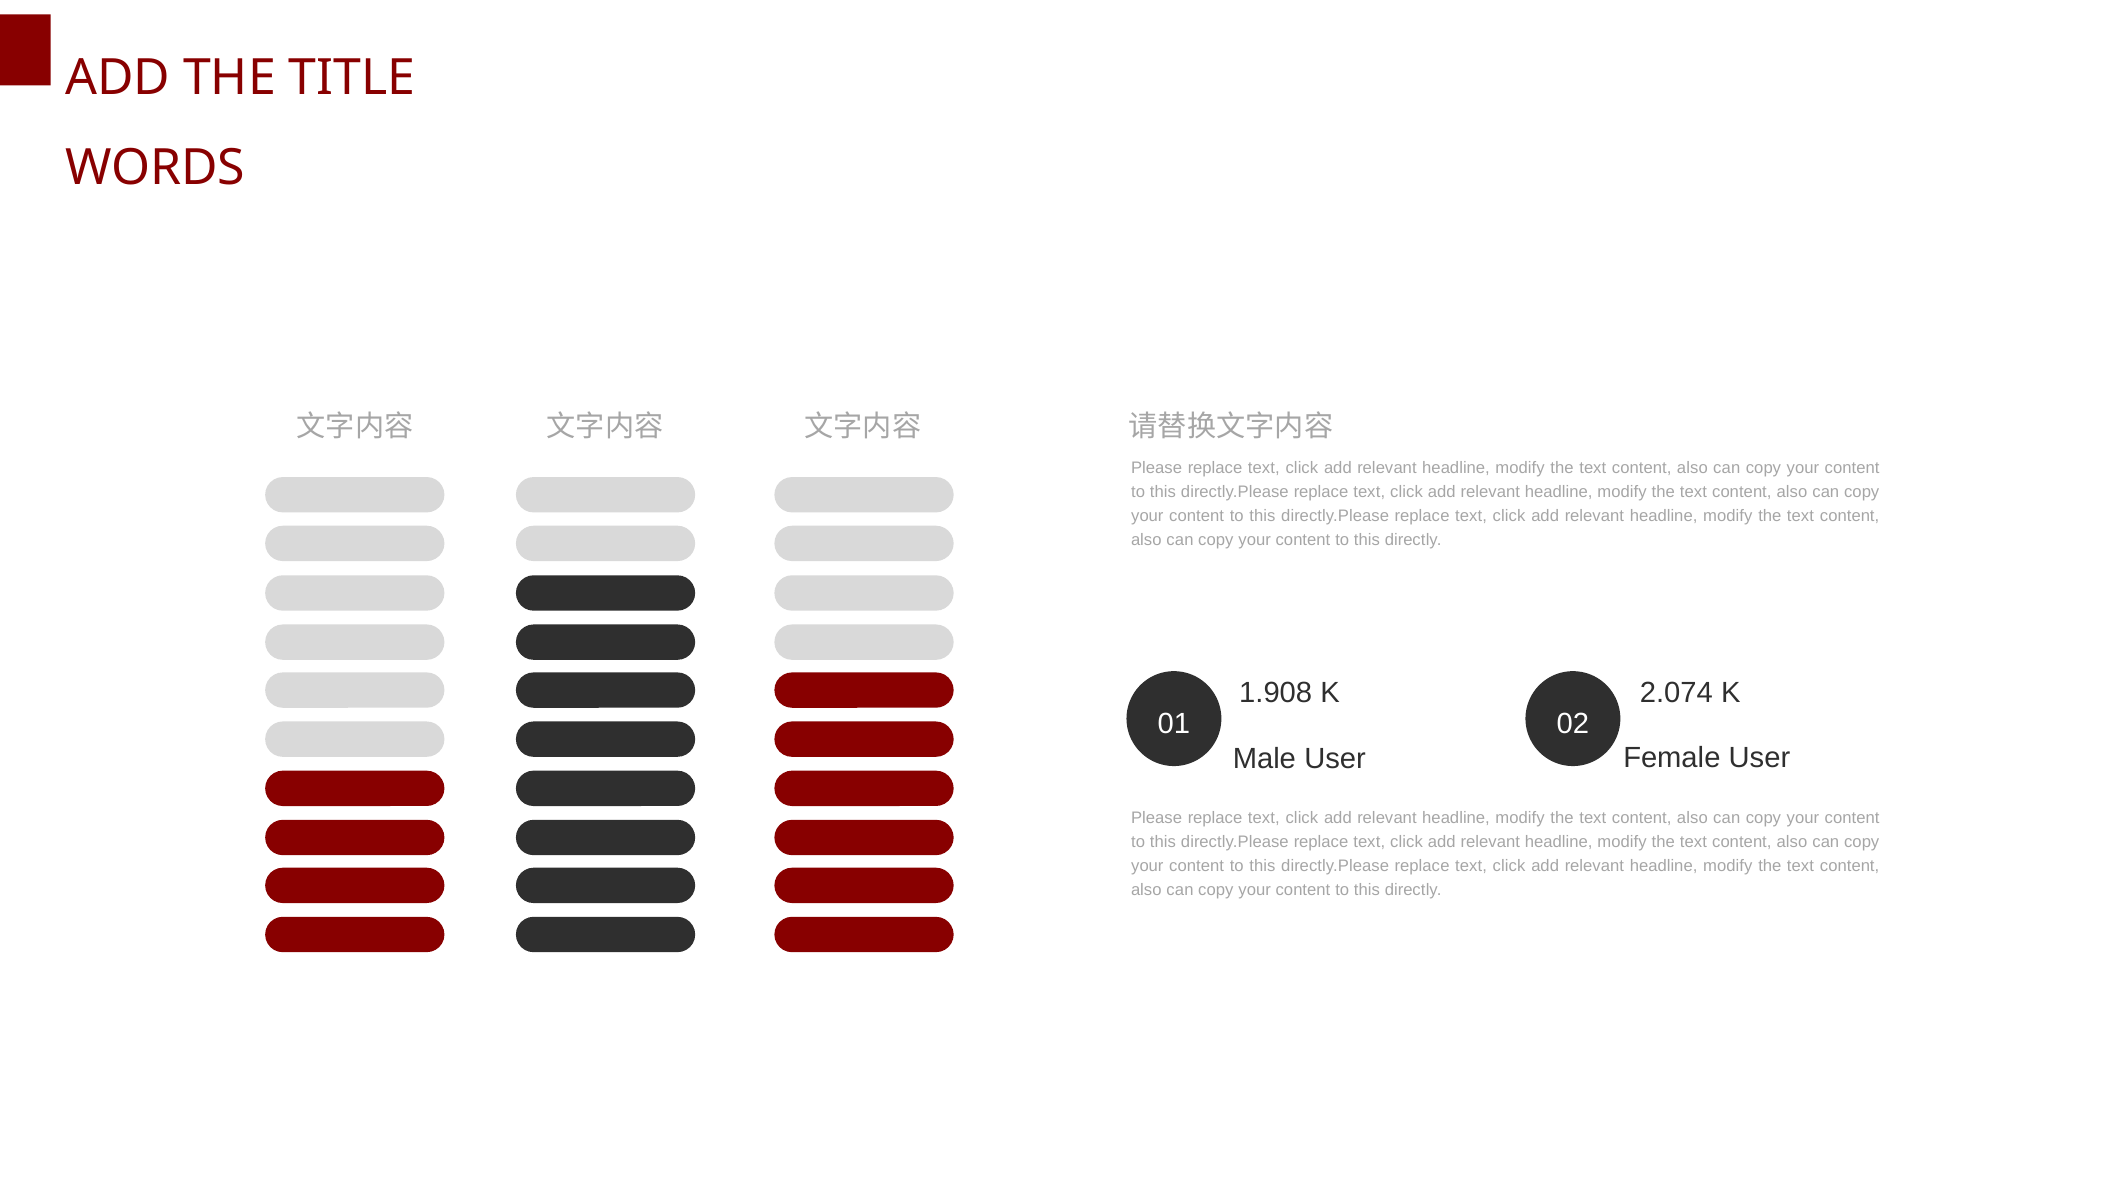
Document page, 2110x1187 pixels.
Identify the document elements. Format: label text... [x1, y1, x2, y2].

text_box [773, 819, 955, 856]
text_box [773, 574, 955, 612]
text_box [515, 476, 696, 513]
text_box 01 [1125, 670, 1223, 768]
text_box [773, 623, 955, 661]
text_box ADD THE TITLE WORDS [50, 7, 583, 202]
text_box 请替换文字内容 [1128, 400, 1801, 443]
text_box [515, 770, 696, 807]
text_box [264, 916, 445, 953]
text_box [264, 574, 445, 612]
text_box [773, 867, 955, 904]
text_box [773, 525, 955, 562]
text_box [264, 476, 445, 513]
text_box [264, 623, 445, 661]
text_box [264, 671, 445, 709]
text_box [515, 671, 696, 709]
text_box [515, 916, 696, 953]
text_box [515, 623, 696, 661]
text_box [264, 867, 445, 904]
text_box 02 [1524, 670, 1622, 768]
text_box 文字内容 [274, 407, 437, 443]
text_box Male User [1232, 732, 1367, 775]
text_box [773, 476, 955, 513]
text_box 文字内容 [524, 407, 687, 443]
text_box [515, 525, 696, 562]
text_box [264, 525, 445, 562]
text_box 2.074 K [1639, 666, 1741, 709]
text_box [515, 867, 696, 904]
text_box Please replace text, click add relevant headline, modify the text content, also can copy your content to this directly.Please replace text, click add relevant headline, modify the text content, also can copy your content to this directly.Please replace text, click add relevant headline, modify the text content, also can copy your content to this directly. [1130, 803, 1881, 899]
text_box [515, 574, 696, 612]
text_box [264, 720, 445, 758]
text_box [773, 770, 955, 807]
text_box [264, 819, 445, 856]
text_box [515, 720, 696, 758]
text_box [264, 770, 445, 807]
text_box [773, 671, 955, 709]
text_box Female User [1623, 730, 1791, 773]
text_box [773, 916, 955, 953]
text_box Please replace text, click add relevant headline, modify the text content, also can copy your content to this directly.Please replace text, click add relevant headline, modify the text content, also can copy your content to this directly.Please replace text, click add relevant headline, modify the text content, also can copy your content to this directly. [1130, 453, 1881, 550]
text_box 文字内容 [781, 407, 944, 443]
text_box 1.908 K [1239, 666, 1341, 709]
text_box [515, 819, 696, 856]
text_box [773, 720, 955, 758]
